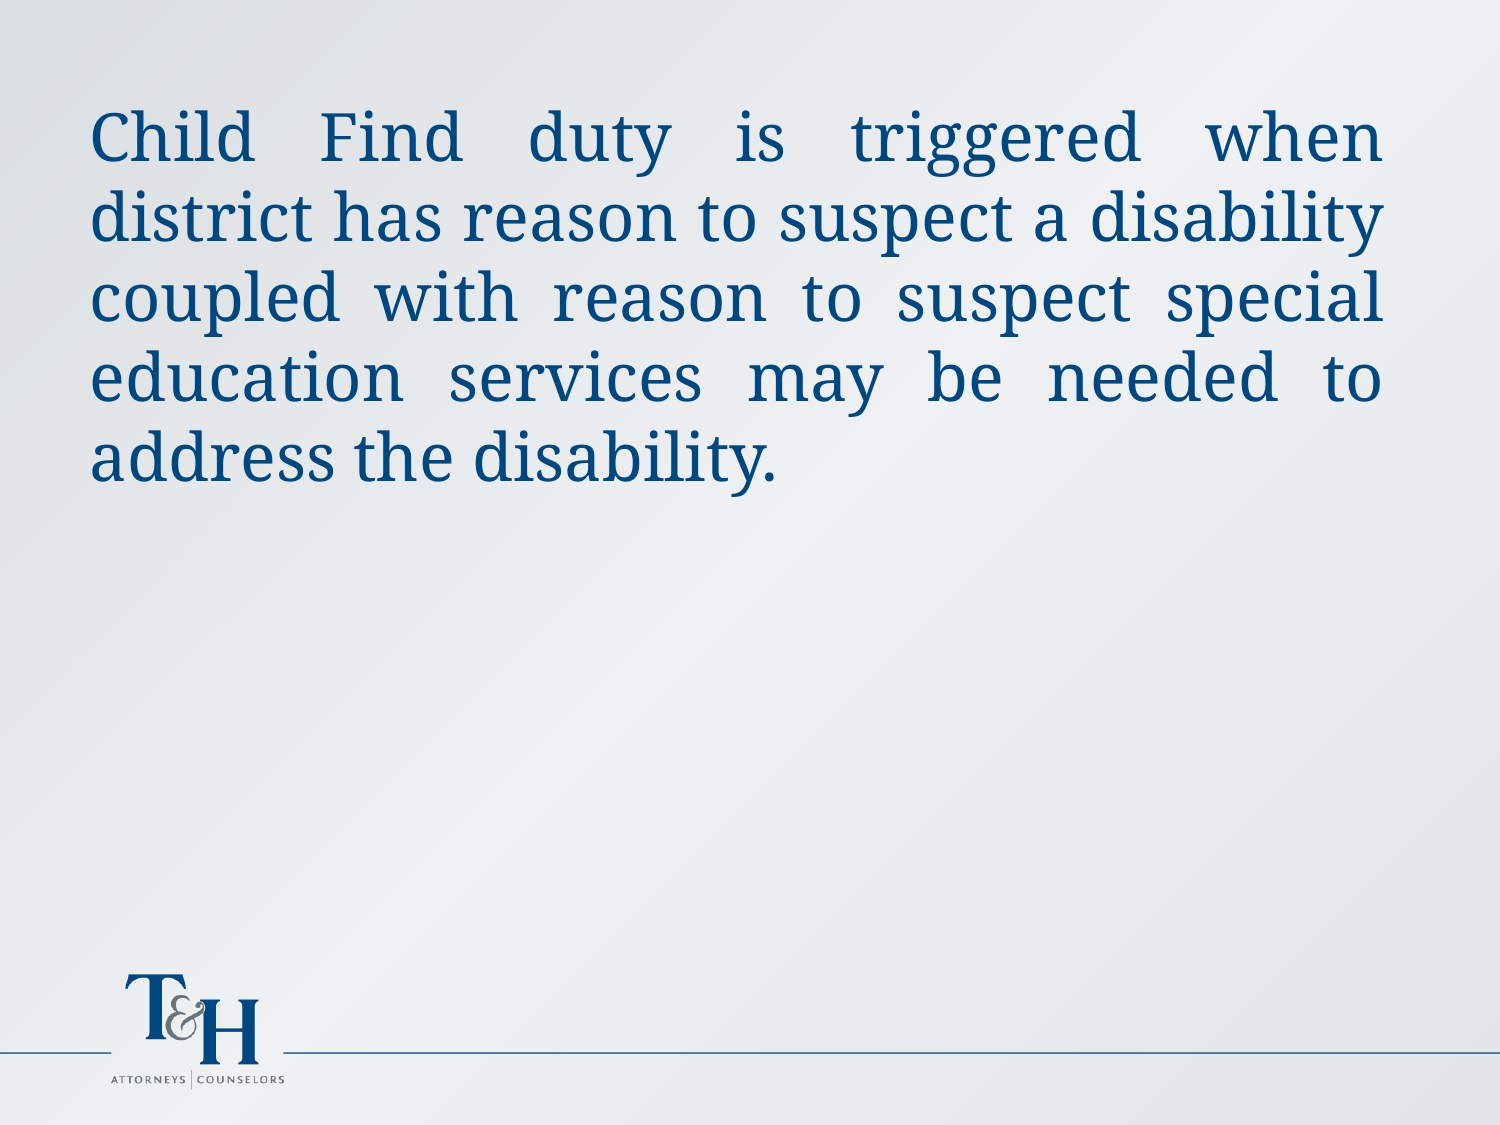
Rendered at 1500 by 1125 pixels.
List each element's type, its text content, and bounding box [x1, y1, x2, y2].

text_box Child Find duty is triggered when district has reason to suspect a disability coupled with reason to suspect special education services may be needed to address the disability. [75, 87, 1400, 762]
picture [0, 0, 1500, 1125]
